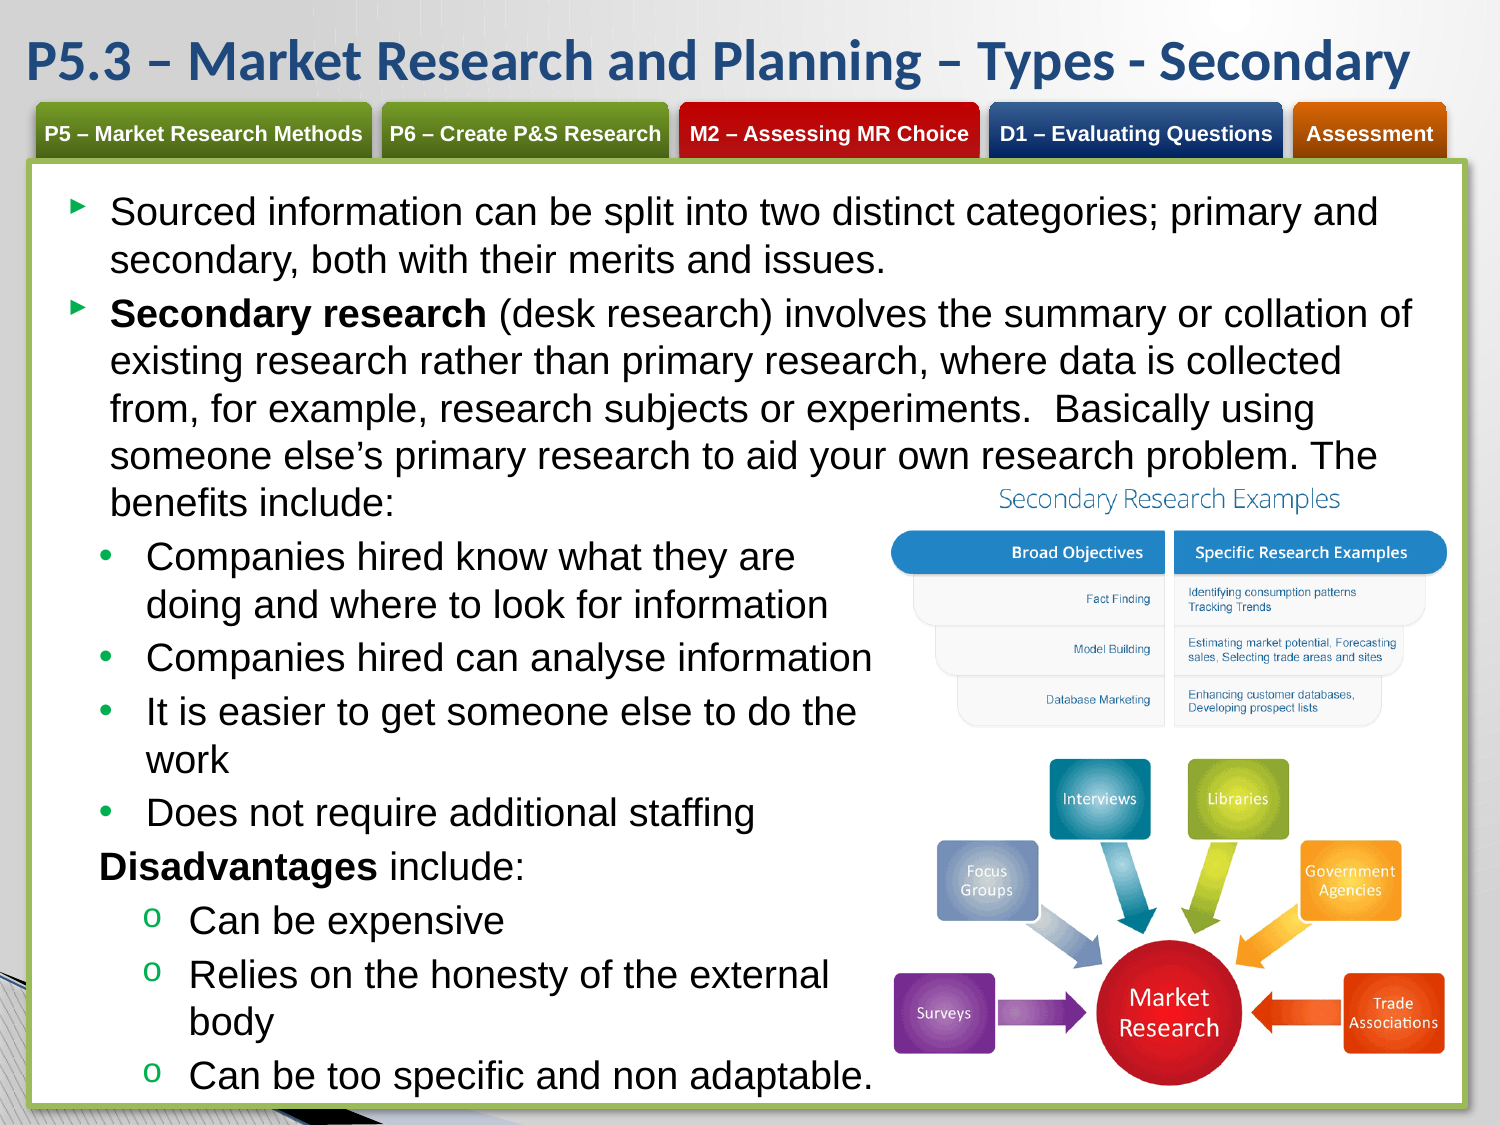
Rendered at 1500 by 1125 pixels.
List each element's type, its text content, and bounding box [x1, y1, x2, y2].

picture [891, 487, 1447, 729]
list Sourced information can be split into two distinct categories; primary and secondary, both with their merits and issues. Secondary research (desk research) involves the summary or collation of existing research rather than primary research, where data is collected from, for example, research subjects or experiments. Basically using someone else’s primary research to aid your own research problem. The benefits include: Companies hired know what they are doing and where to look for information Companies hired can analyse information It is easier to get someone else to do the work Does not require additional staffing Disadvantages include: Can be expensive Relies on the honesty of the external body Can be too specific and non adaptable. [53, 178, 1447, 1124]
title P5.3 – Market Research and Planning – Types - Secondary [11, 11, 1465, 102]
picture [891, 756, 1447, 1088]
